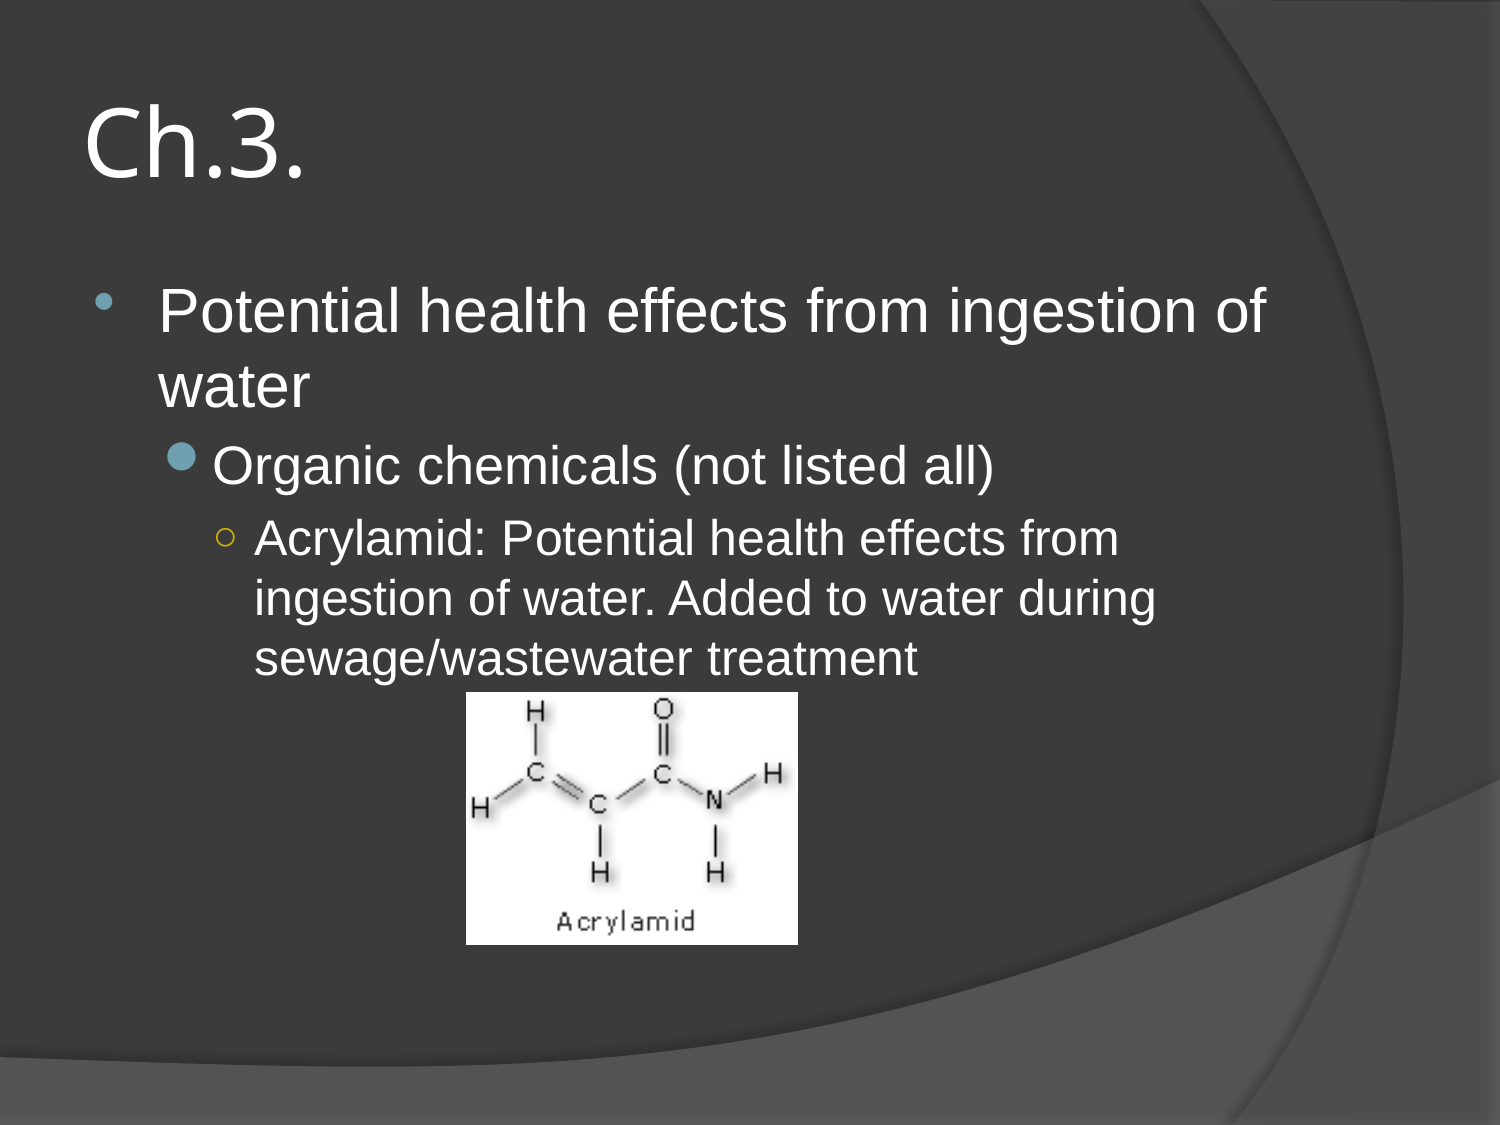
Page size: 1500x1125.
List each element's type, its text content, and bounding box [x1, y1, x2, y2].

title Ch.3. [75, 45, 1300, 233]
picture [466, 692, 798, 946]
list Potential health effects from ingestion of water Organic chemicals (not listed all) Acrylamid: Potential health effects from ingestion of water. Added to water during sewage/wastewater treatment [75, 262, 1300, 1005]
